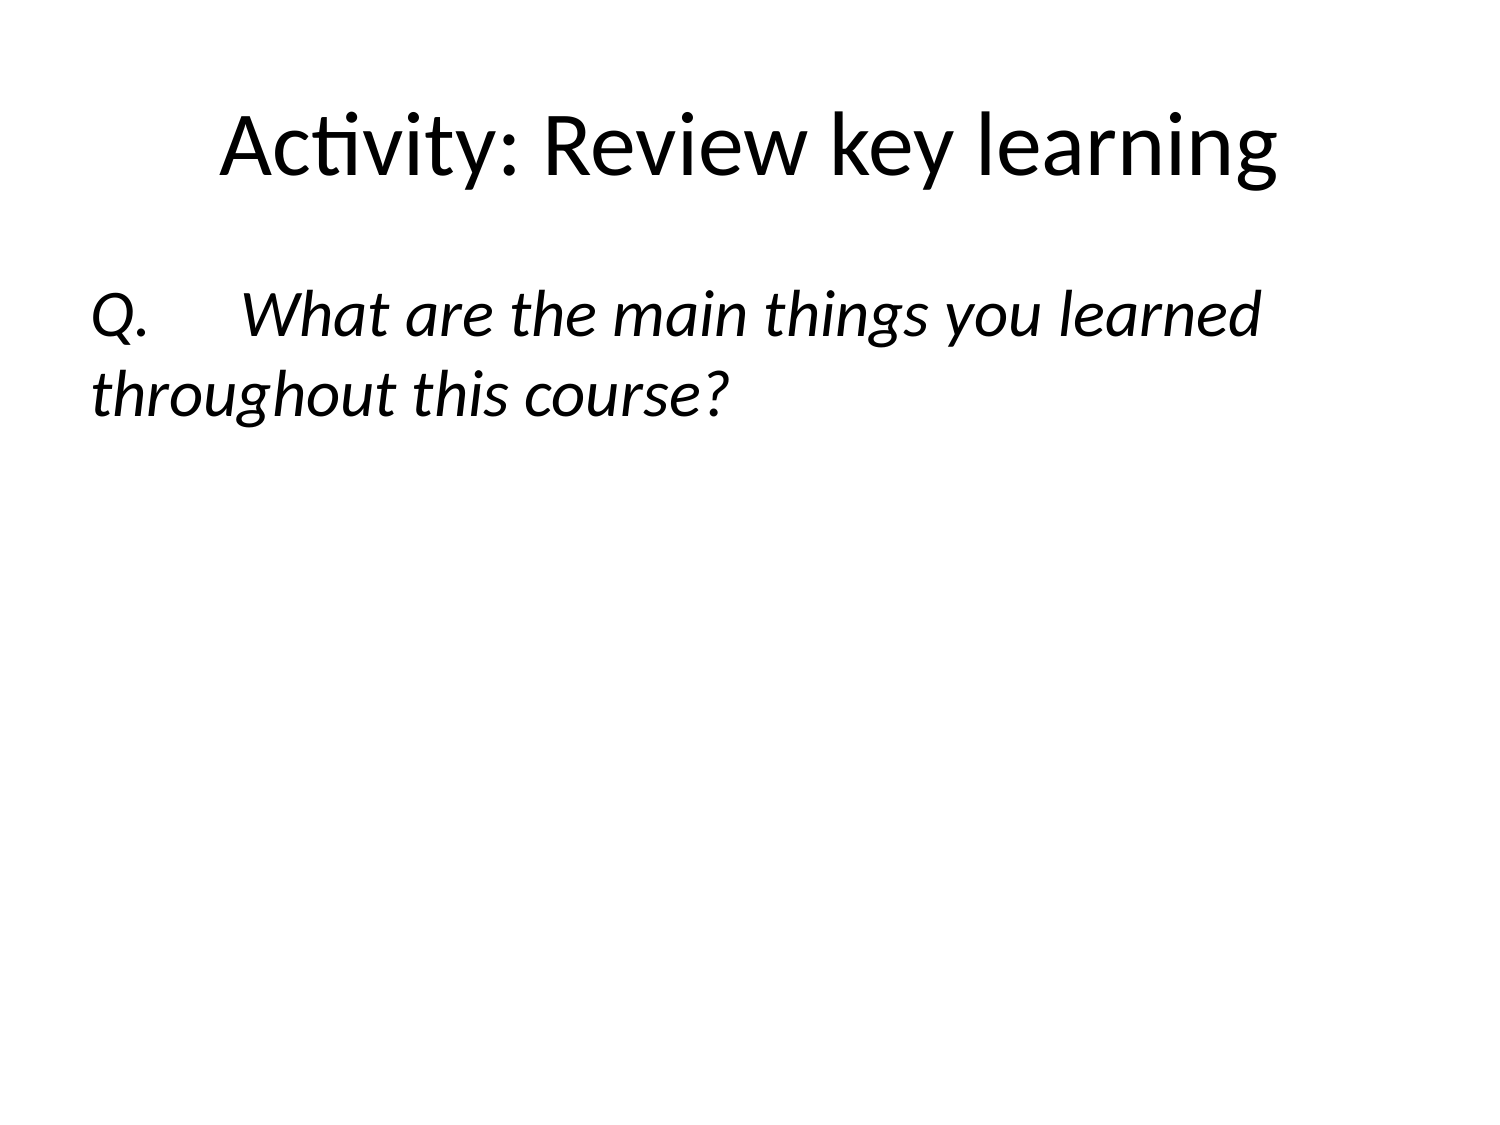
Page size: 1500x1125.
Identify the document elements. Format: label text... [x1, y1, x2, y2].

title Activity: Review key learning [75, 45, 1425, 233]
list Q. What are the main things you learned throughout this course? [75, 262, 1425, 1005]
